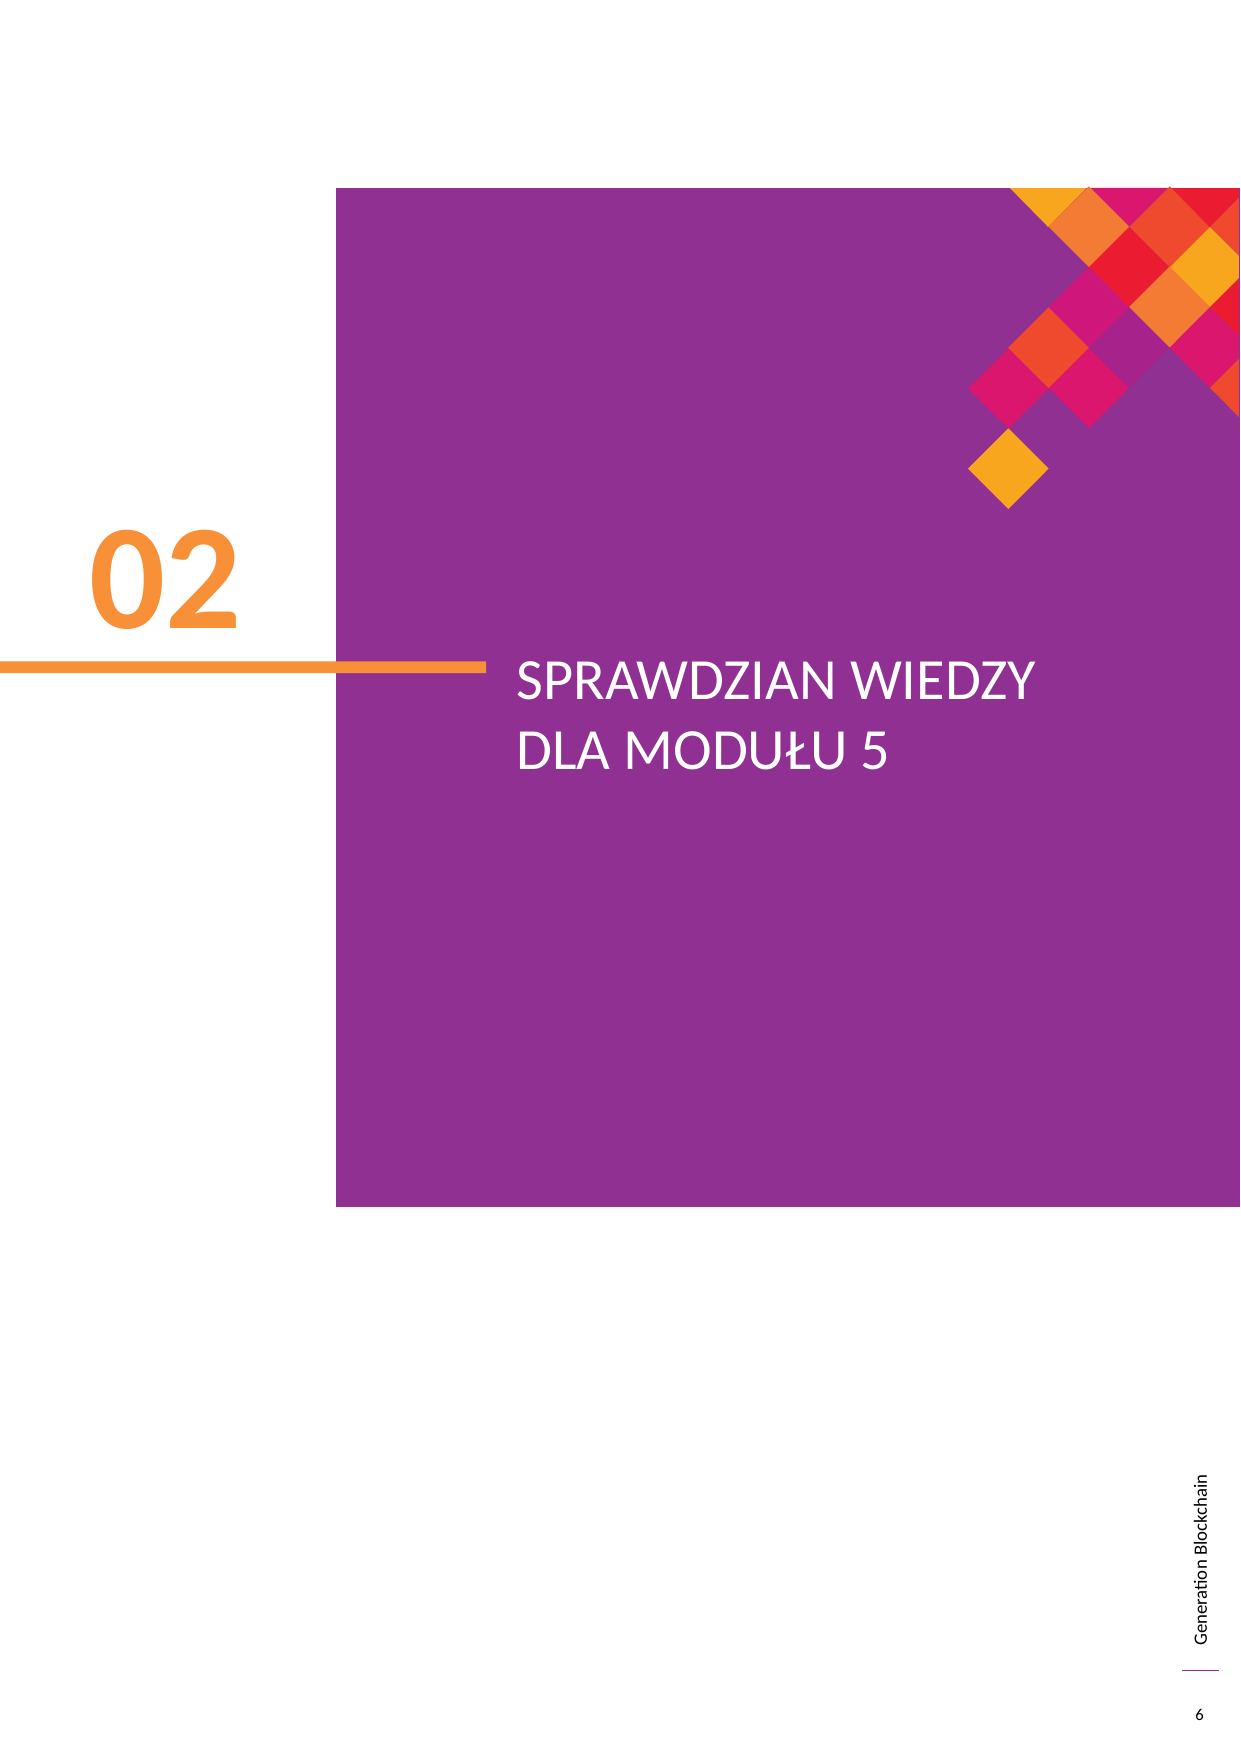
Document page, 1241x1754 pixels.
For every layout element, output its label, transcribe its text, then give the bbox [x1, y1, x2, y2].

slide_number 6 [1170, 1692, 1229, 1736]
list 02 [74, 471, 375, 727]
list SPRAWDZIAN WIEDZY DLA MODUŁU 5 [501, 634, 1074, 813]
